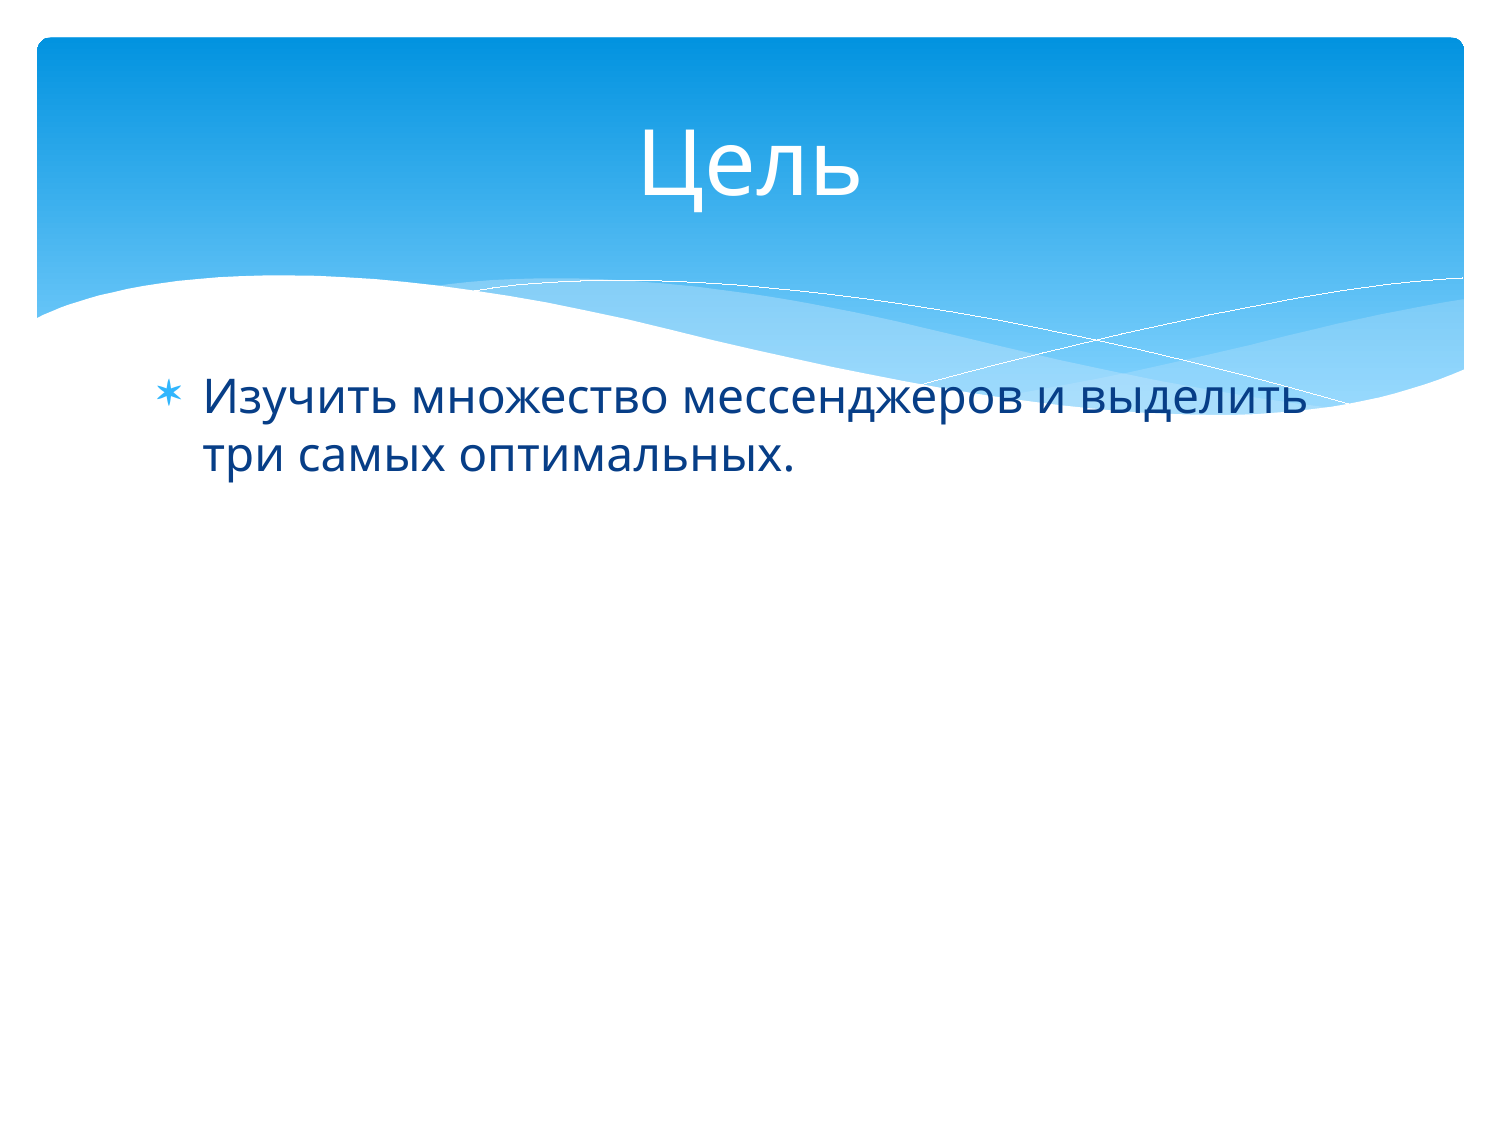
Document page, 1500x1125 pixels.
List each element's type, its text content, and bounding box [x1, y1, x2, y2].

list Изучить множество мессенджеров и выделить три самых оптимальных. [142, 358, 1358, 925]
title Цель [75, 55, 1425, 261]
